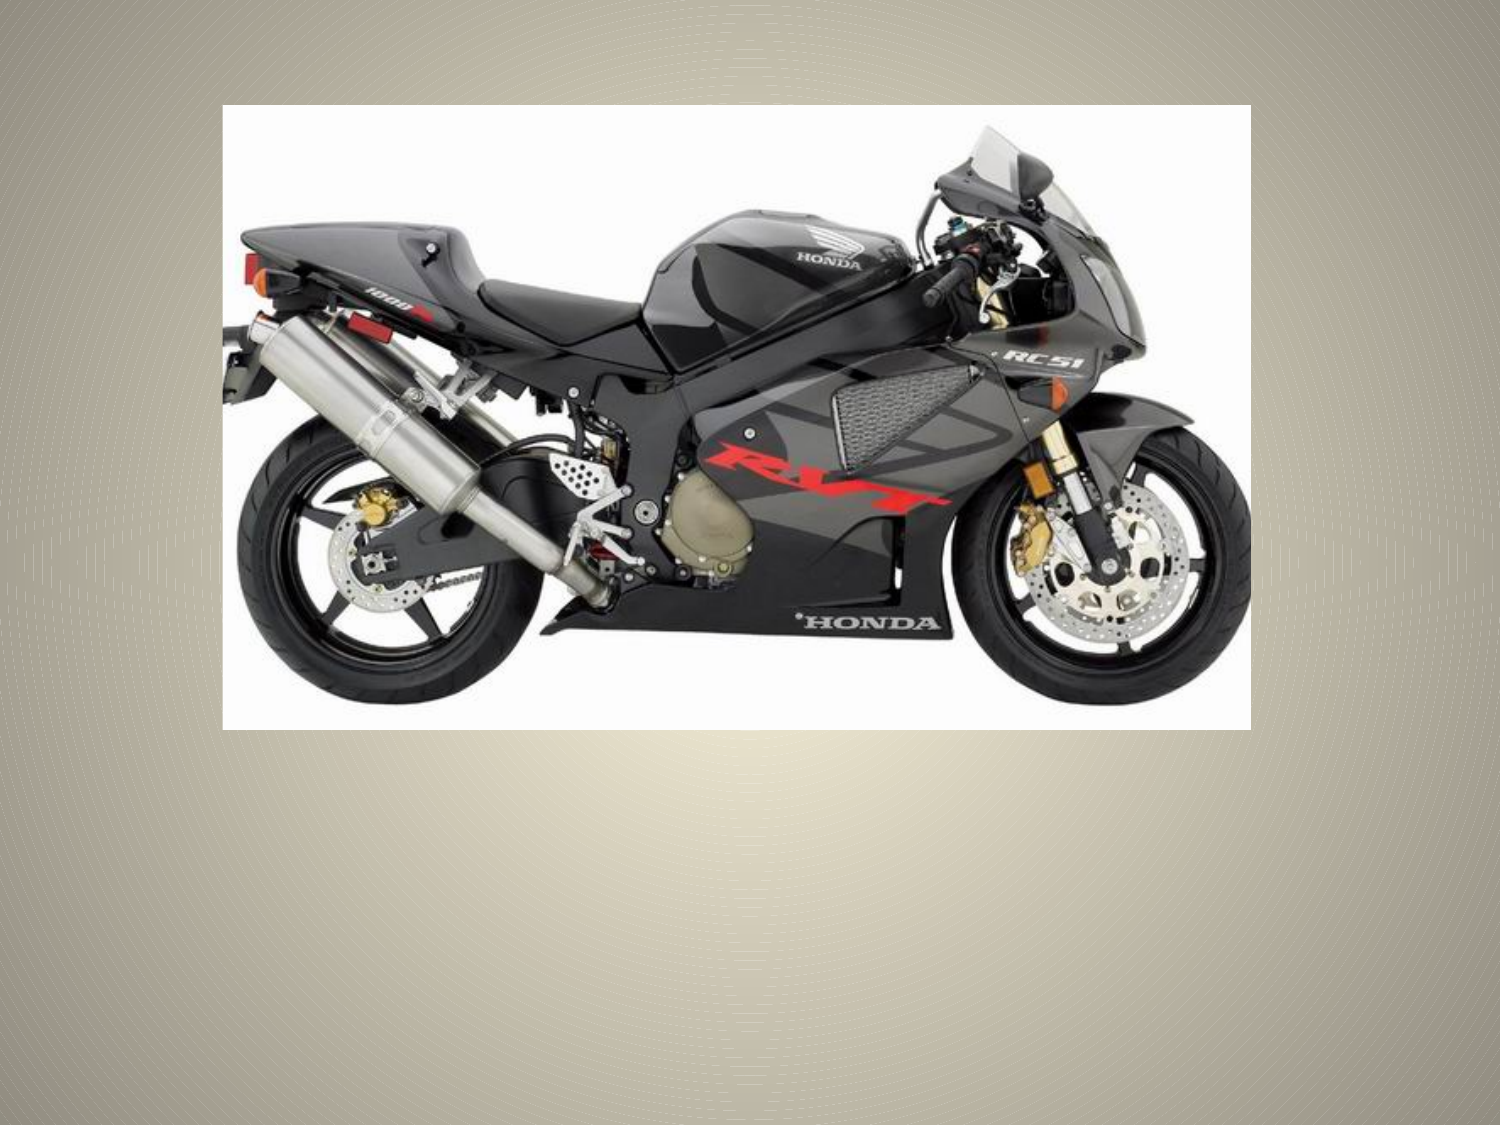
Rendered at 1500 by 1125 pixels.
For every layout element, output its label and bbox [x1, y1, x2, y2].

picture [222, 105, 1252, 730]
